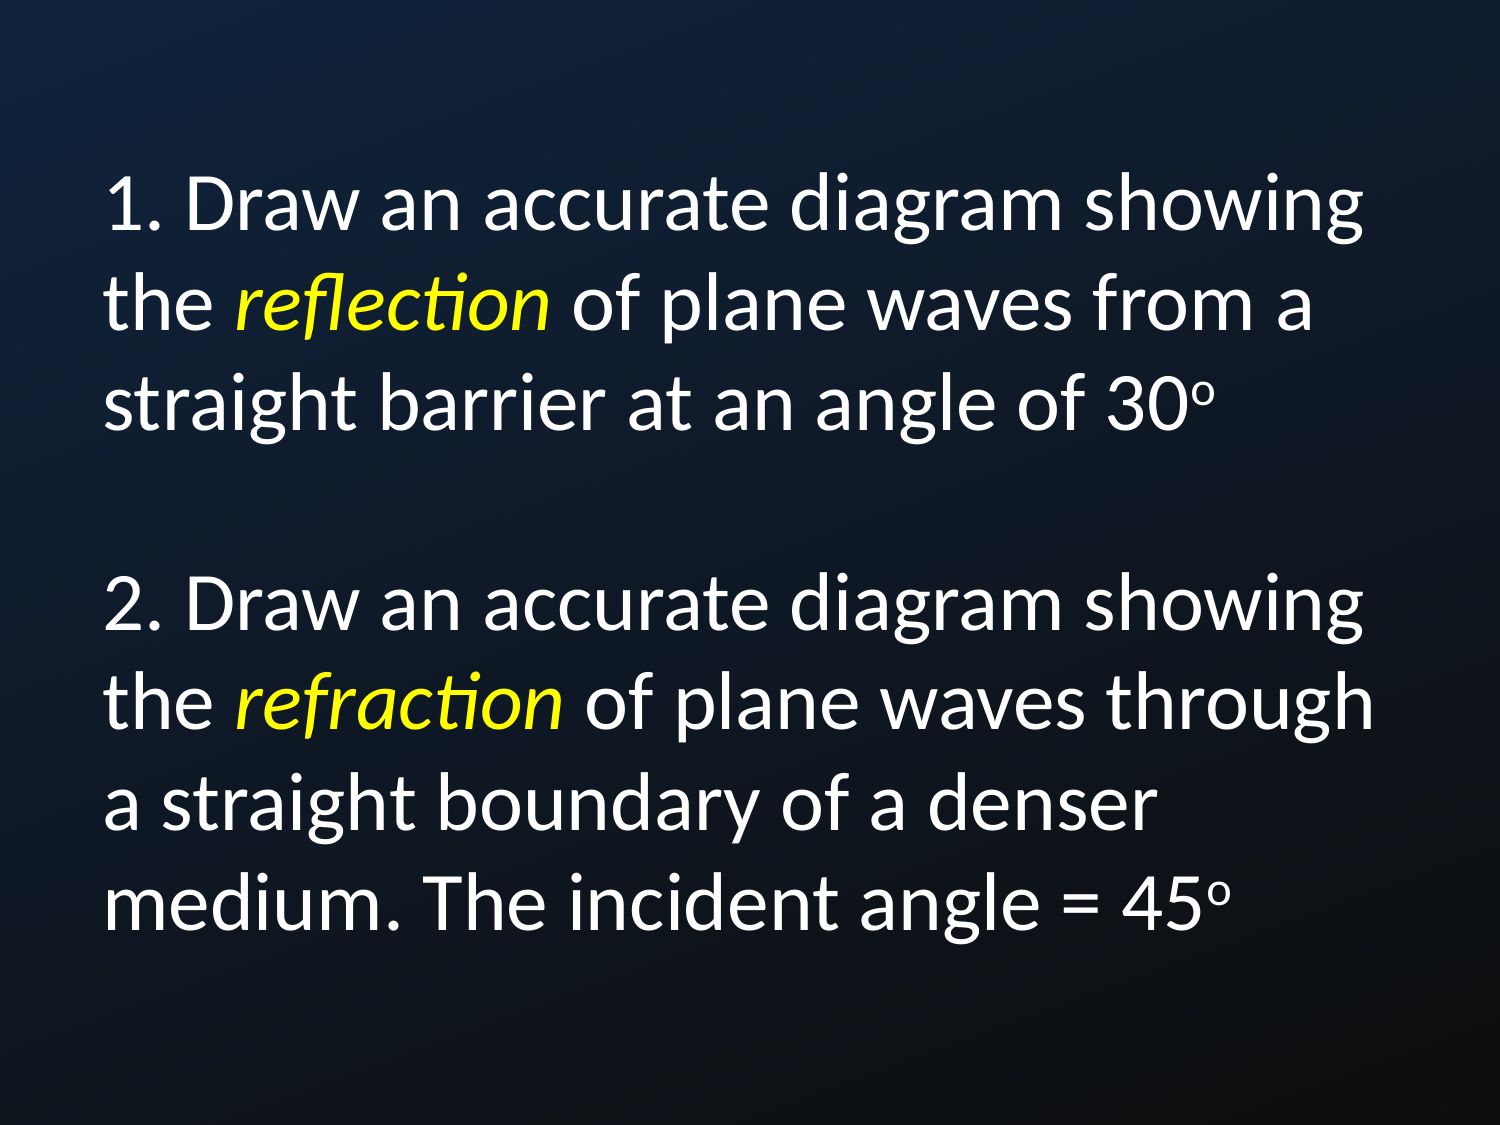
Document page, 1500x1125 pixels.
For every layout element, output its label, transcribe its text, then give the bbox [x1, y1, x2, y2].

text_box 1. Draw an accurate diagram showing the reflection of plane waves from a straight barrier at an angle of 30o 2. Draw an accurate diagram showing the refraction of plane waves through a straight boundary of a denser medium. The incident angle = 45o [87, 139, 1425, 955]
